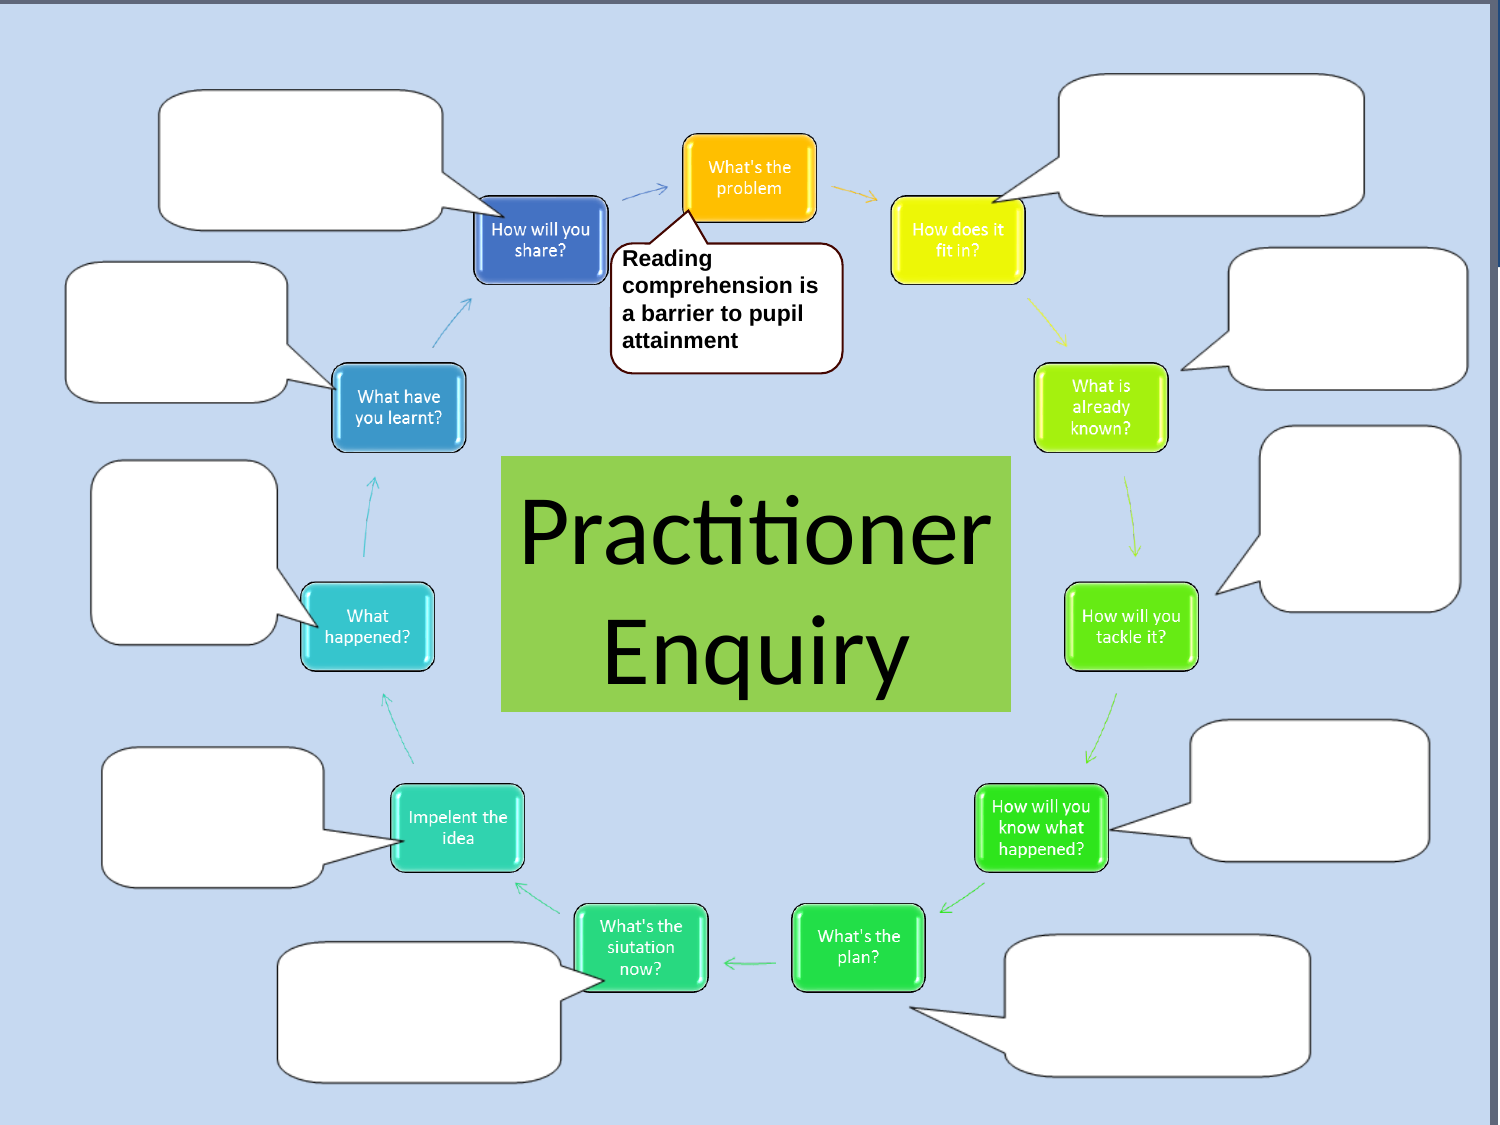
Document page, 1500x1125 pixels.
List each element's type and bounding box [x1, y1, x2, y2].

text_box [0, 0, 1498, 1125]
picture [64, 72, 1471, 1086]
